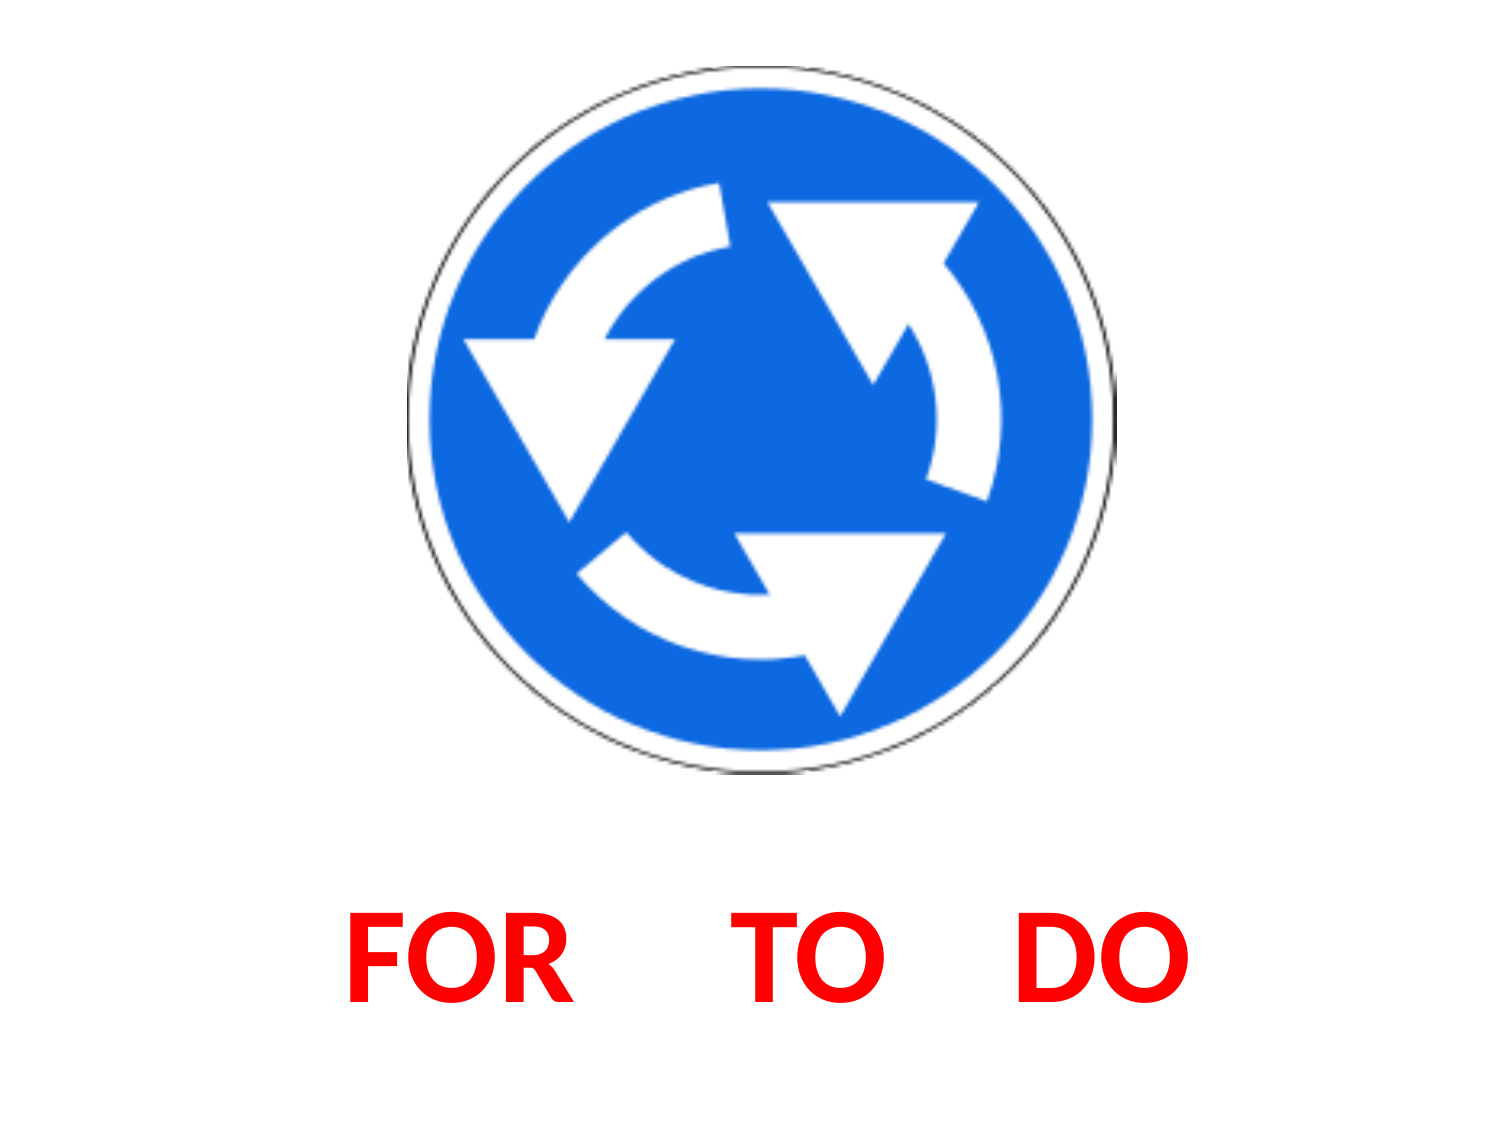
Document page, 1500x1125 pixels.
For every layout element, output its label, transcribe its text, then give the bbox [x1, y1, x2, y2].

picture [407, 66, 1117, 776]
text_box FOR TO DO [147, 857, 1388, 1038]
